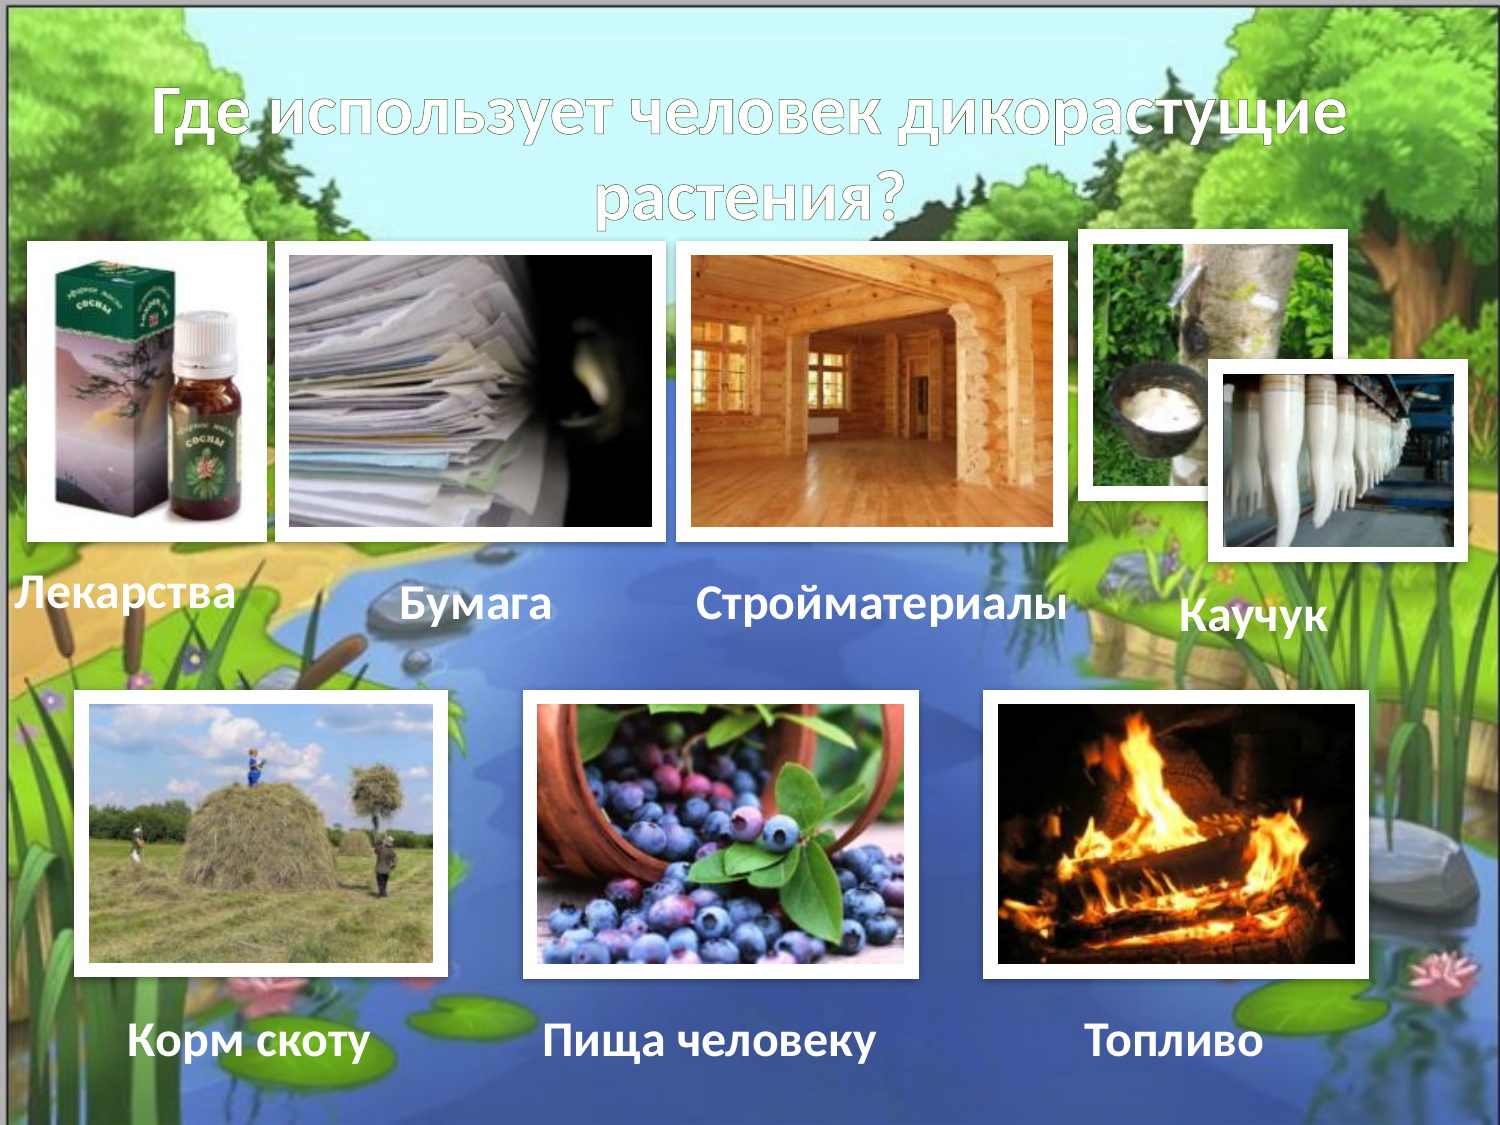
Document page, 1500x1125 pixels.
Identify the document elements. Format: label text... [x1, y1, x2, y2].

picture [997, 703, 1355, 965]
text_box Каучук [1164, 574, 1343, 649]
picture [1092, 243, 1454, 548]
text_box Бумага [384, 562, 568, 638]
text_box Пища человеку [527, 999, 893, 1075]
text_box Корм скоту [113, 999, 387, 1075]
text_box Стройматериалы [681, 562, 1085, 638]
picture [690, 255, 1054, 528]
title Где использует человек дикорастущие растения? [0, 54, 1500, 243]
text_box Лекарства [0, 550, 272, 626]
picture [88, 703, 434, 963]
picture [537, 703, 905, 965]
text_box Топливо [1069, 999, 1280, 1075]
picture [40, 255, 253, 528]
picture [288, 255, 652, 528]
